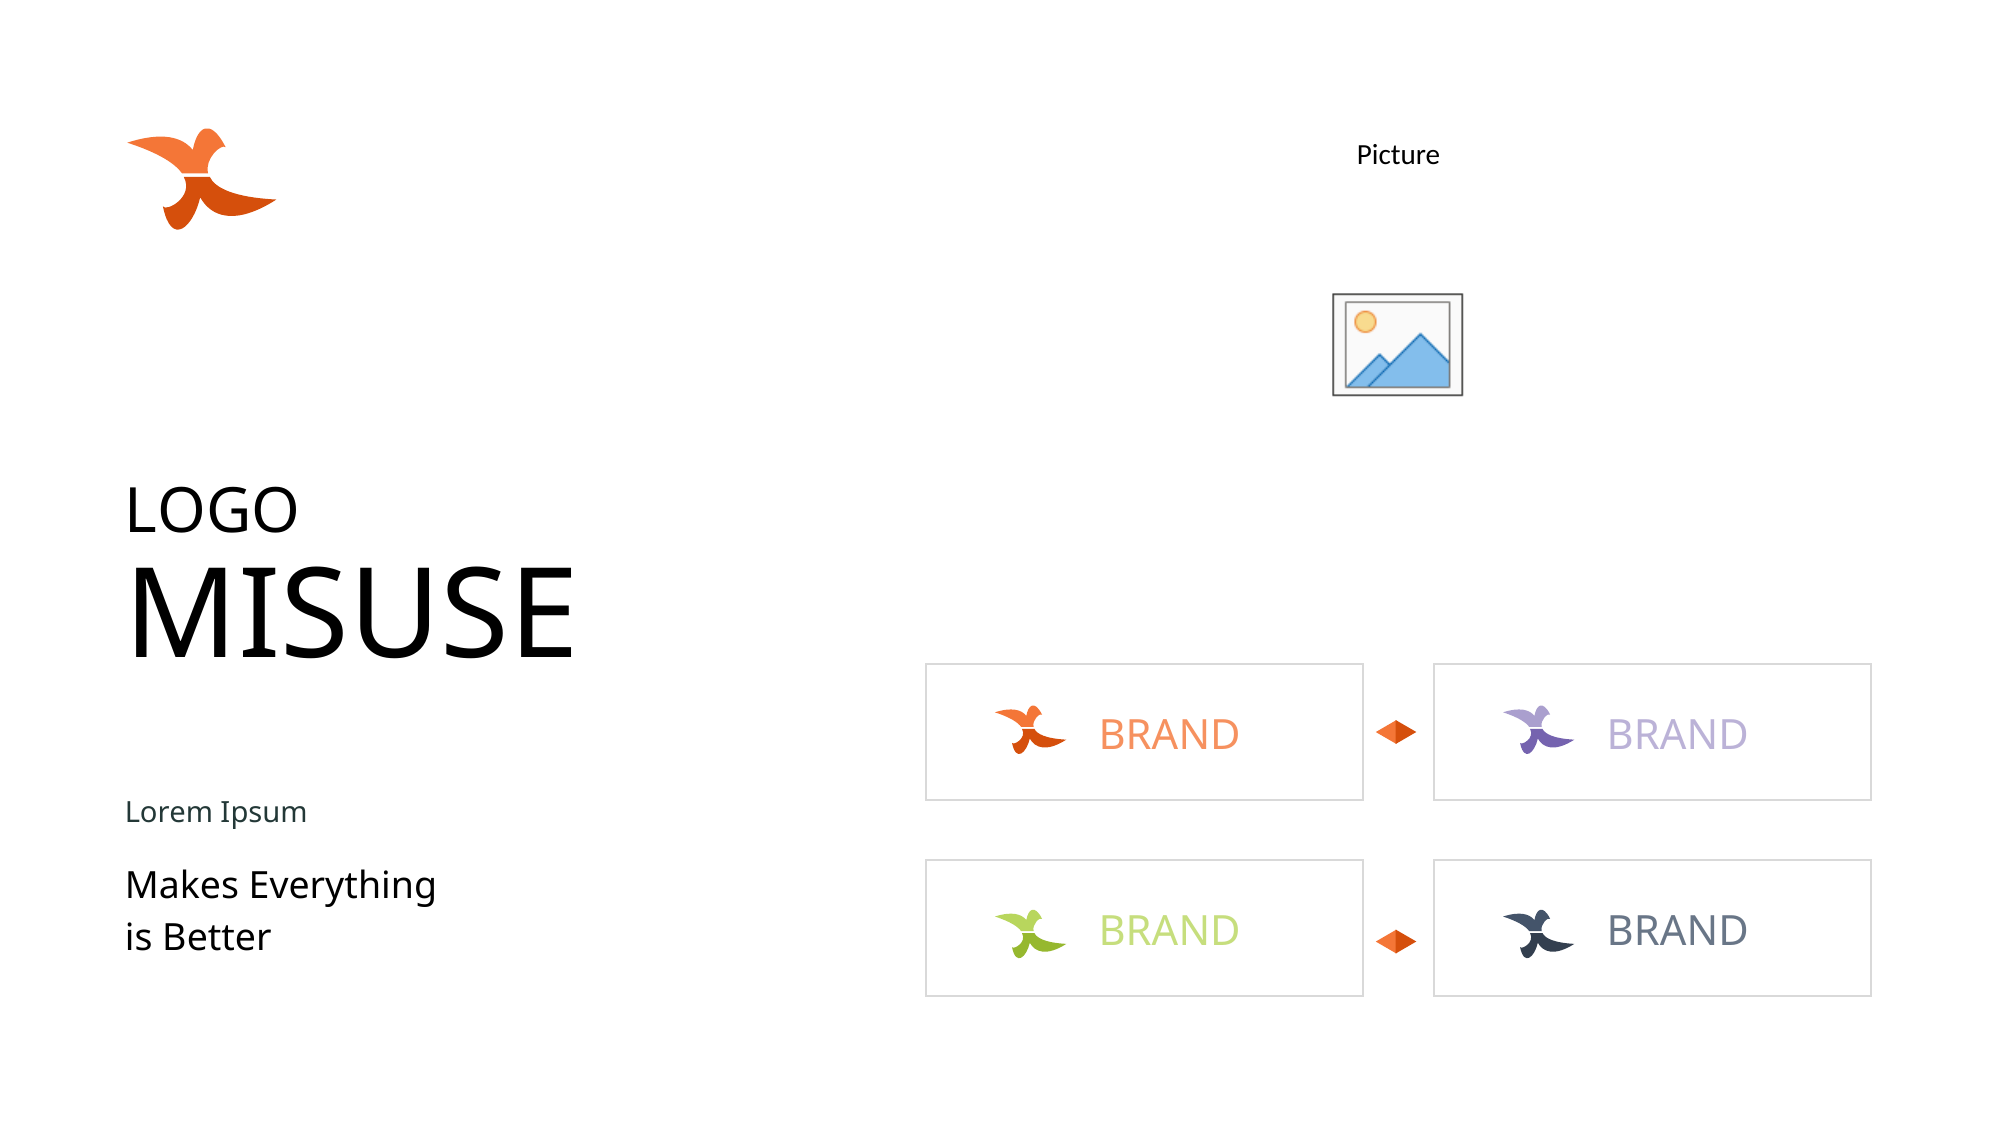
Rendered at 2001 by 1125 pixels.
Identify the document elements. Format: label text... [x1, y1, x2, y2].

text_box [1503, 705, 1551, 727]
text_box [1520, 933, 1575, 959]
text_box [1433, 859, 1872, 997]
text_box [1394, 718, 1419, 746]
text_box [925, 859, 1364, 997]
text_box [1433, 663, 1872, 801]
picture [925, 127, 1872, 563]
text_box Lorem Ipsum [110, 786, 371, 836]
text_box [127, 128, 226, 174]
text_box Makes Everything is Better [110, 846, 520, 966]
text_box [1373, 720, 1394, 744]
text_box [1012, 728, 1067, 754]
text_box MISUSE [110, 529, 1041, 690]
text_box [1012, 933, 1067, 959]
text_box [162, 176, 277, 230]
text_box LOGO [110, 391, 543, 529]
text_box [994, 909, 1043, 932]
text_box [1394, 927, 1419, 956]
text_box [1503, 909, 1551, 932]
text_box [1520, 728, 1575, 754]
text_box [994, 705, 1043, 727]
text_box [925, 663, 1364, 801]
text_box [1373, 929, 1394, 954]
